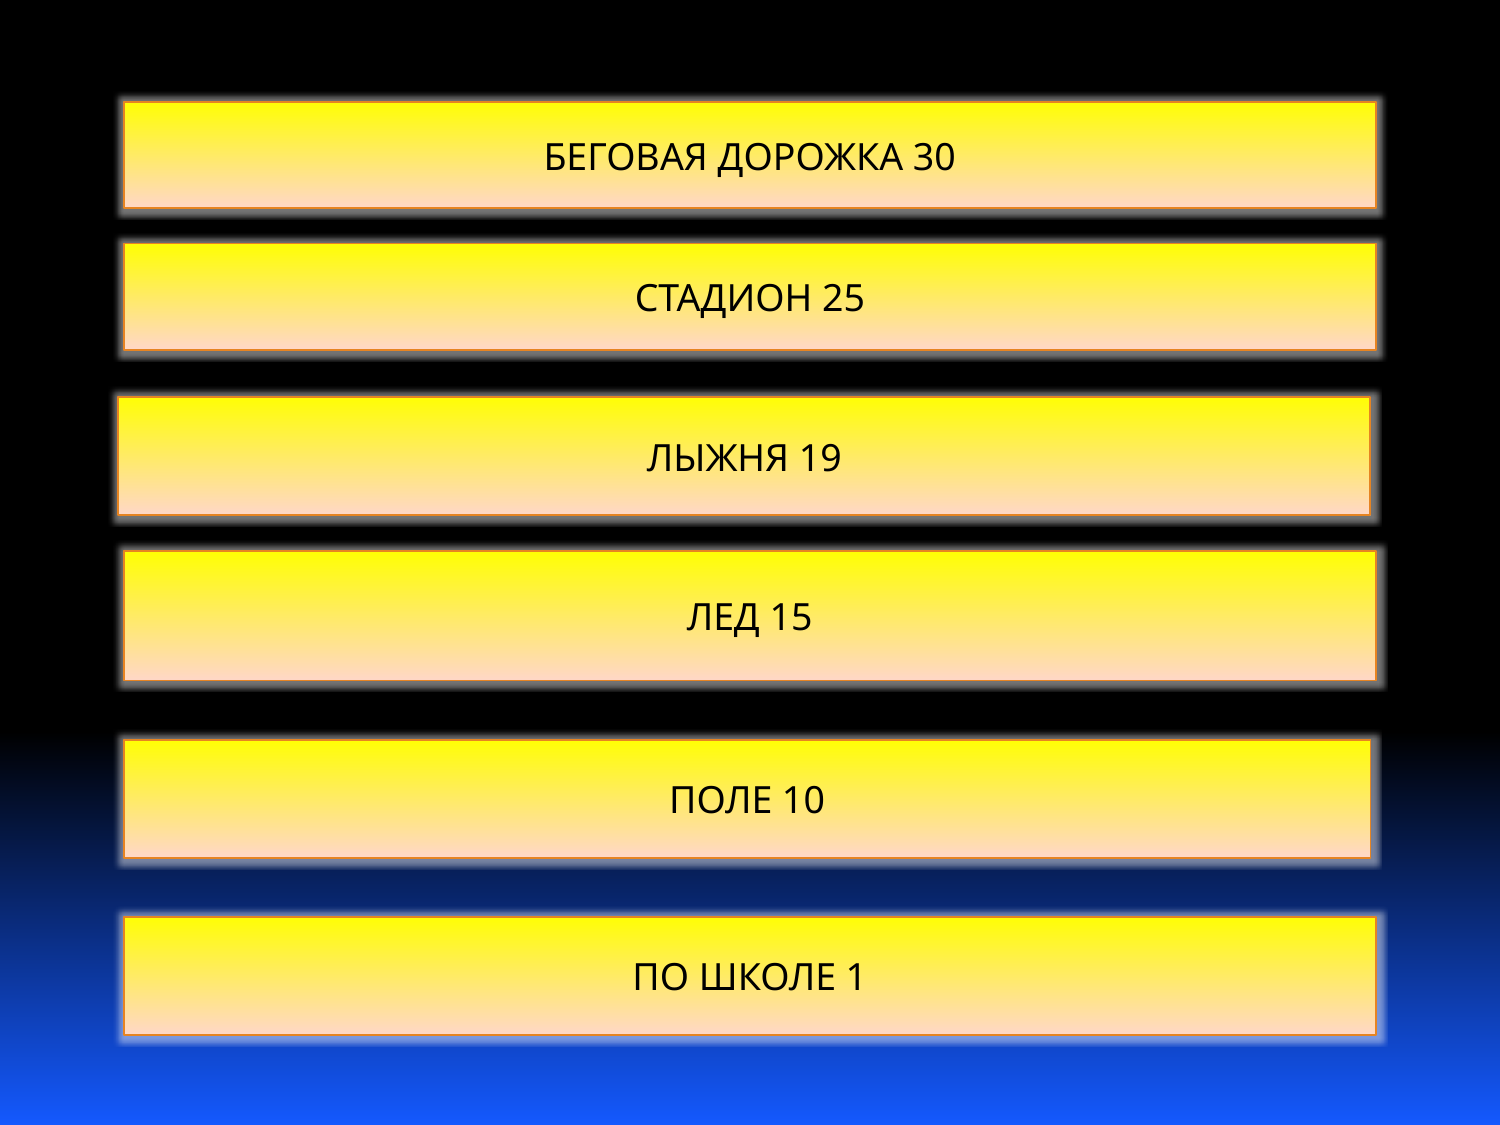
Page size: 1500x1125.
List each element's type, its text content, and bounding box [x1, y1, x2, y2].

text_box ПОЛЕ 10 [123, 739, 1371, 859]
text_box ЛЫЖНЯ 19 [117, 396, 1371, 516]
text_box ЛЕД 15 [123, 550, 1377, 681]
text_box ПО ШКОЛЕ 1 [123, 916, 1377, 1036]
text_box СТАДИОН 25 [123, 243, 1377, 351]
text_box БЕГОВАЯ ДОРОЖКА 30 [123, 101, 1377, 209]
